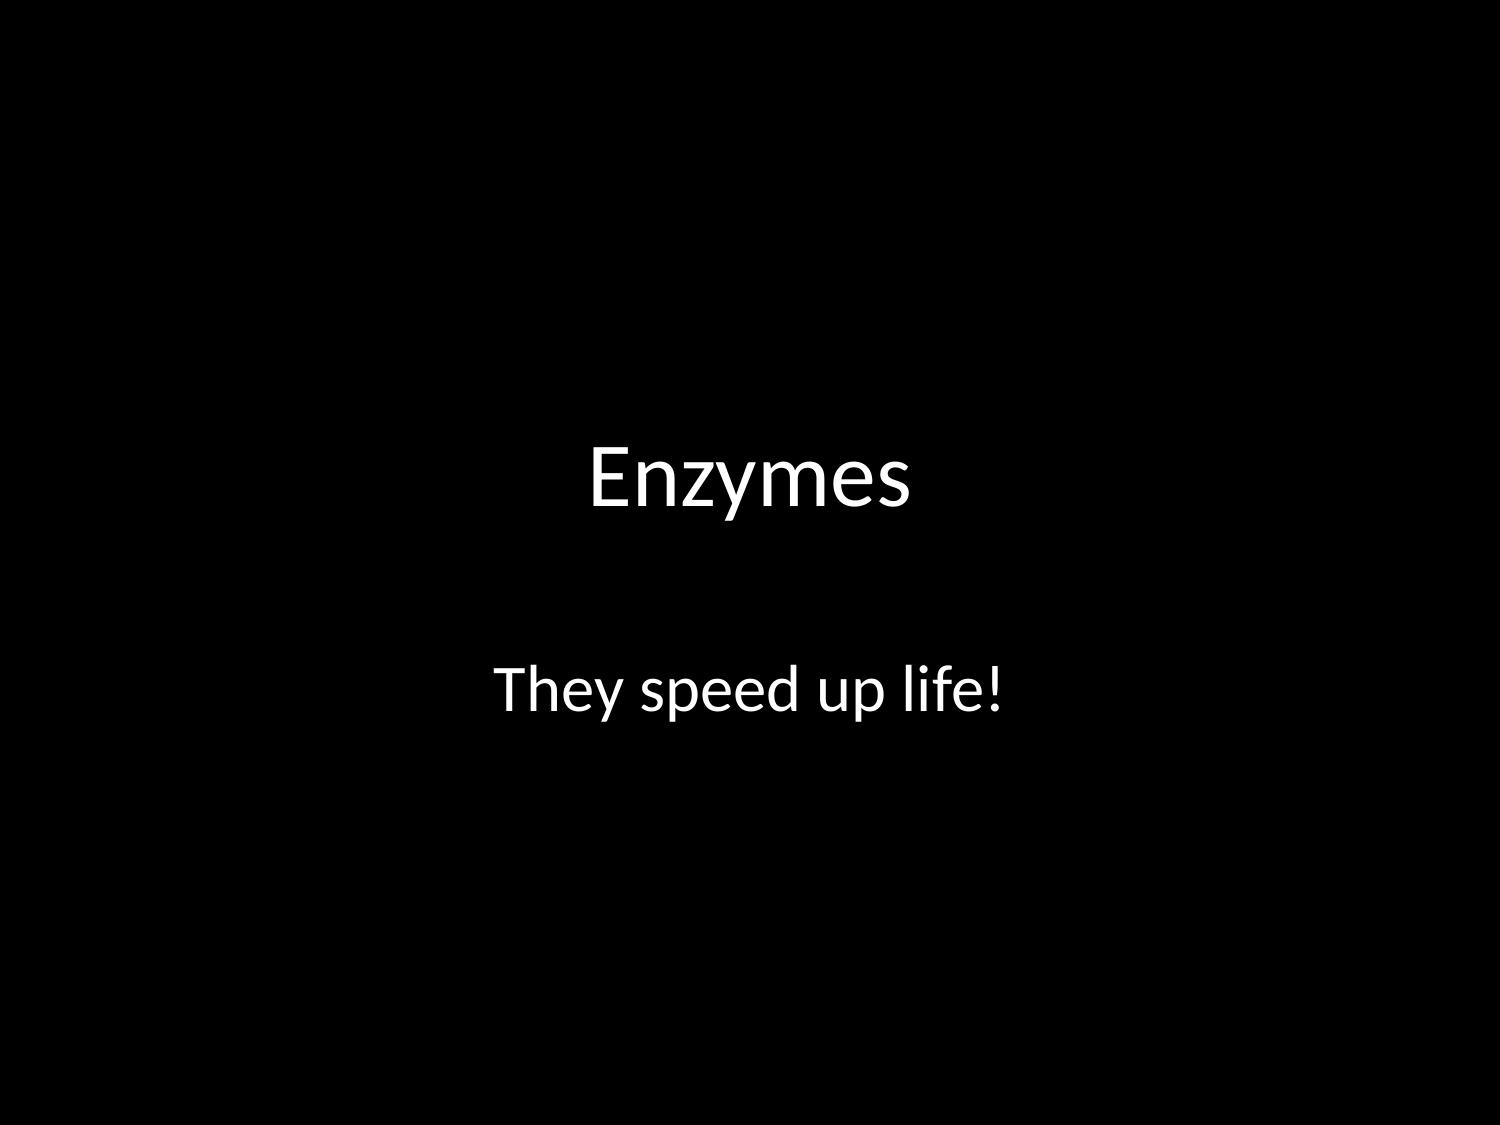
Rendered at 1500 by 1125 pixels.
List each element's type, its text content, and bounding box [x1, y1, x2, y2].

subtitle They speed up life! [225, 637, 1275, 925]
title Enzymes [112, 349, 1388, 591]
